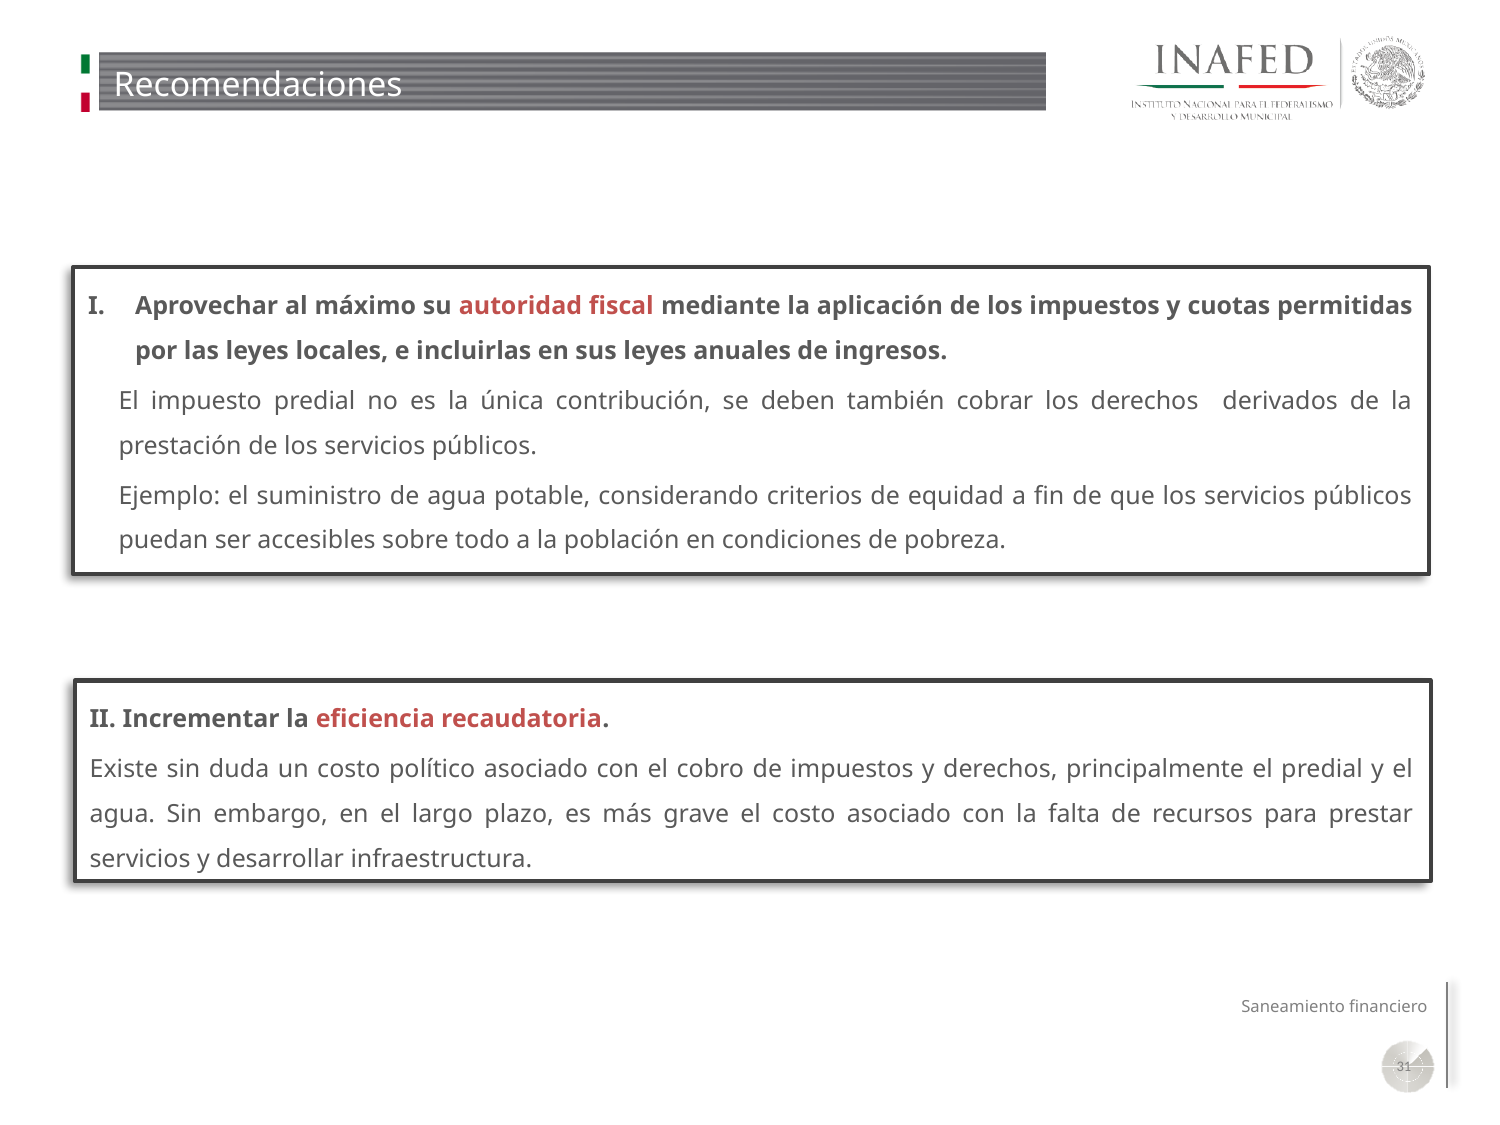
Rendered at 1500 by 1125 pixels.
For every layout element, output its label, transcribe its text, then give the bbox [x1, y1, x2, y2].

picture [77, 45, 1046, 112]
text_box Aprovechar al máximo su autoridad fiscal mediante la aplicación de los impuestos y cuotas permitidas por las leyes locales, e incluirlas en sus leyes anuales de ingresos. El impuesto predial no es la única contribución, se deben también cobrar los derechos derivados de la prestación de los servicios públicos. Ejemplo: el suministro de agua potable, considerando criterios de equidad a fin de que los servicios públicos puedan ser accesibles sobre todo a la población en condiciones de pobreza. [71, 265, 1431, 576]
title Recomendaciones [98, 55, 1046, 111]
picture [1128, 35, 1436, 123]
text_box II. Incrementar la eficiencia recaudatoria. Existe sin duda un costo político asociado con el cobro de impuestos y derechos, principalmente el predial y el agua. Sin embargo, en el largo plazo, es más grave el costo asociado con la falta de recursos para prestar servicios y desarrollar infraestructura. [73, 678, 1433, 883]
slide_number 31 [1381, 1035, 1443, 1097]
